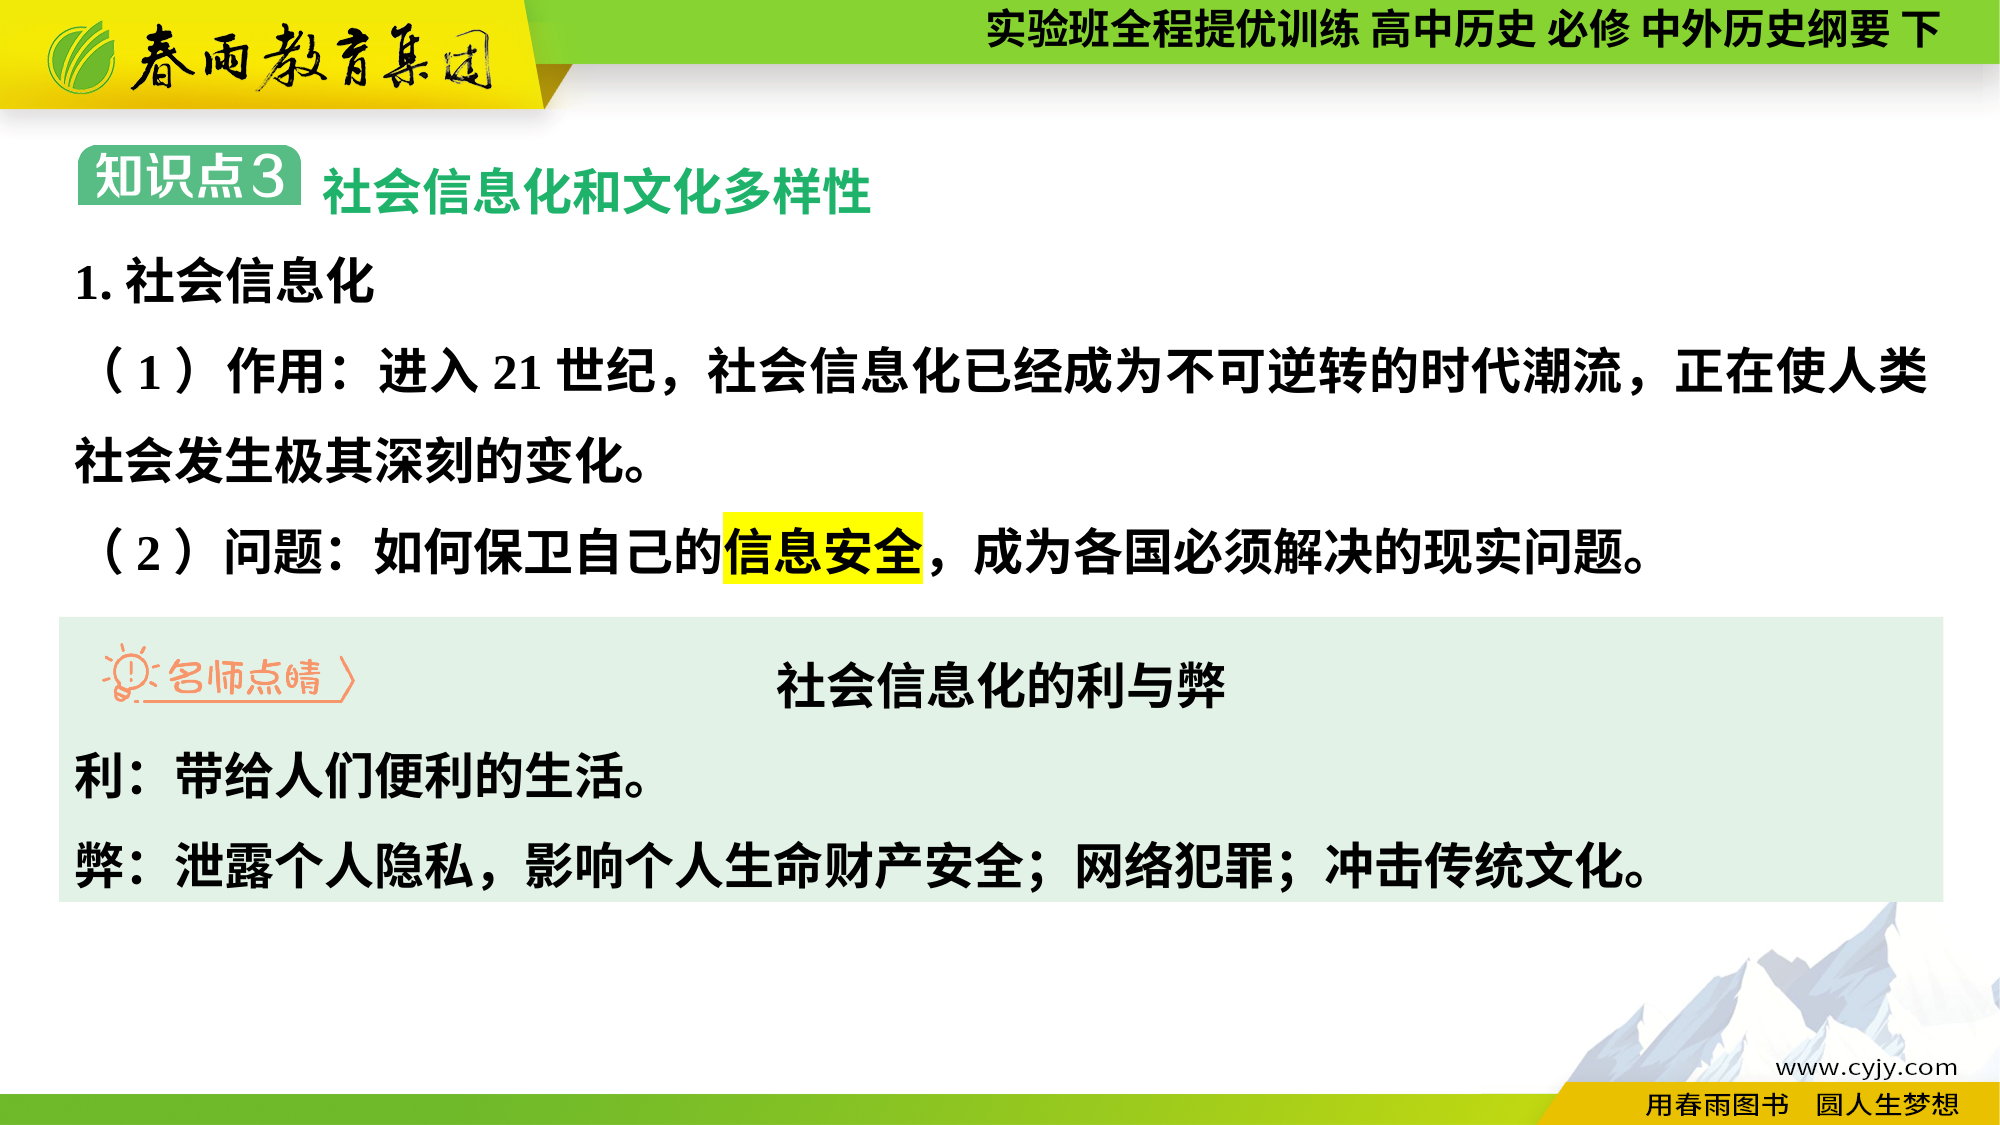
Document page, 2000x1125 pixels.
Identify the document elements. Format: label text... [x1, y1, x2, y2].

picture [0, 0, 2000, 1125]
list 社会信息化和文化多样性 1.社会信息化 （1）作用：进入21世纪，社会信息化已经成为不可逆转的时代潮流，正在使人类社会发生极其深刻的变化。 （2）问题：如何保卫自己的信息安全，成为各国必须解决的现实问题。 [59, 122, 1944, 581]
text_box 社会信息化的利与弊 利：带给人们便利的生活。 弊：泄露个人隐私，影响个人生命财产安全；网络犯罪；冲击传统文化。 [59, 616, 1944, 902]
